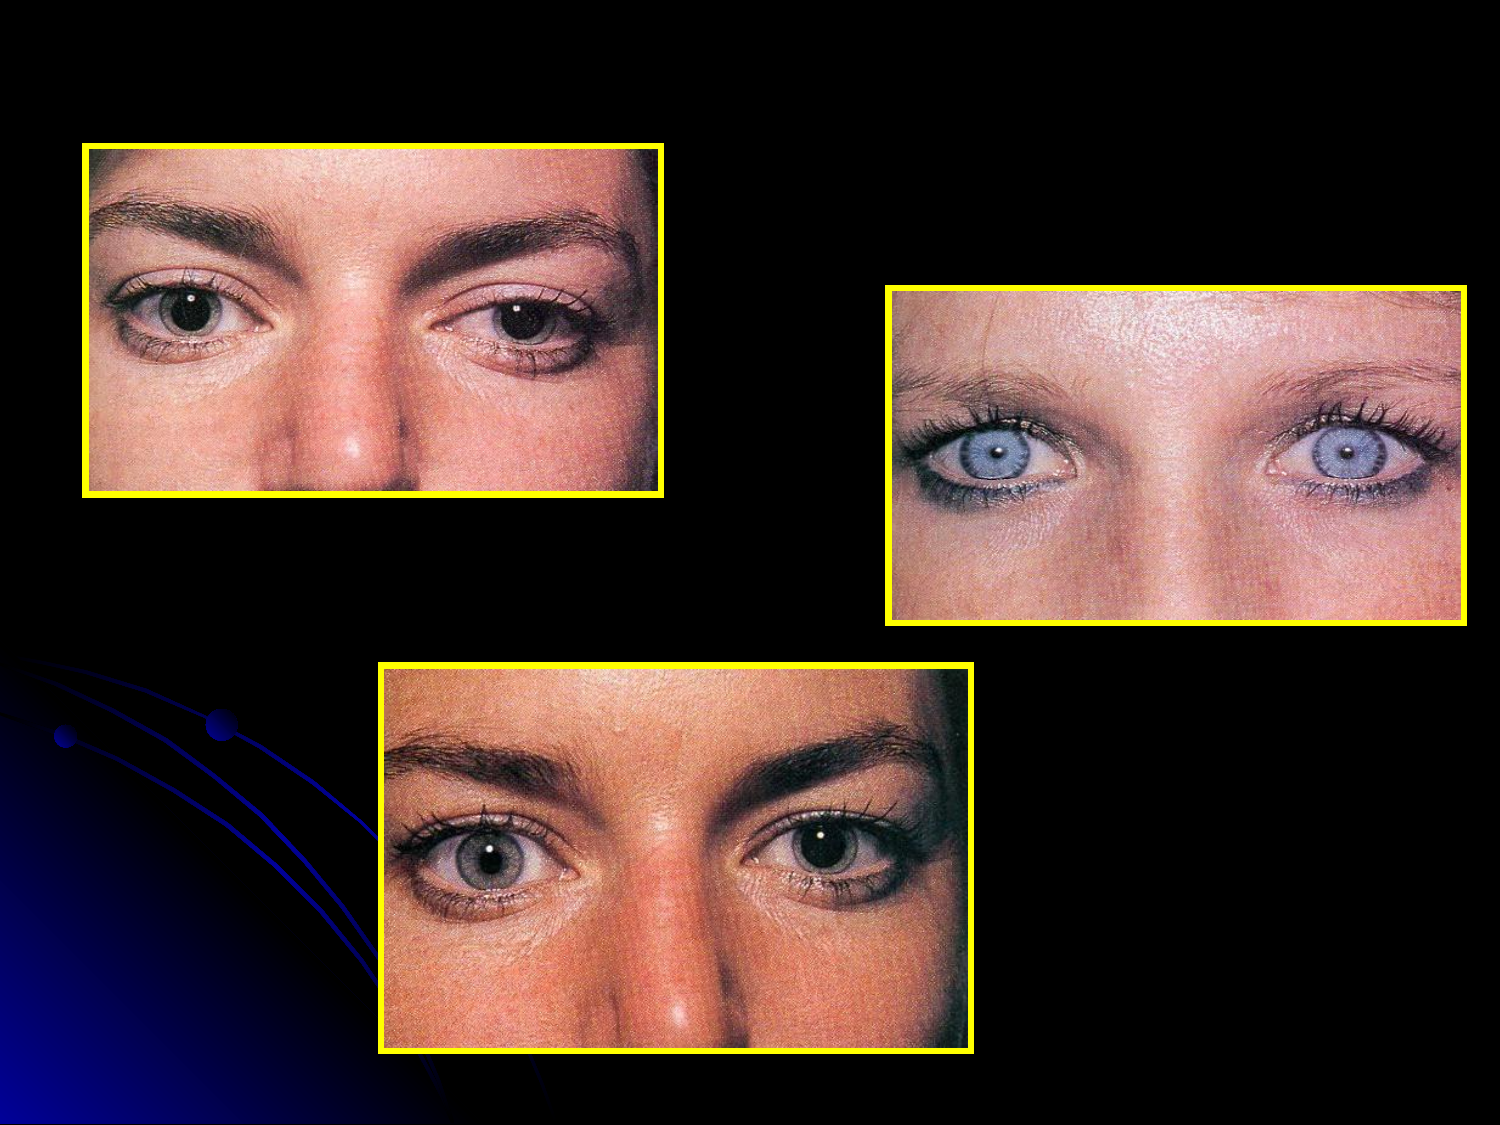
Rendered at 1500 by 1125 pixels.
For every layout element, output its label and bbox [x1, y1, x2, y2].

picture [88, 148, 659, 492]
picture [891, 290, 1462, 621]
picture [383, 668, 969, 1049]
